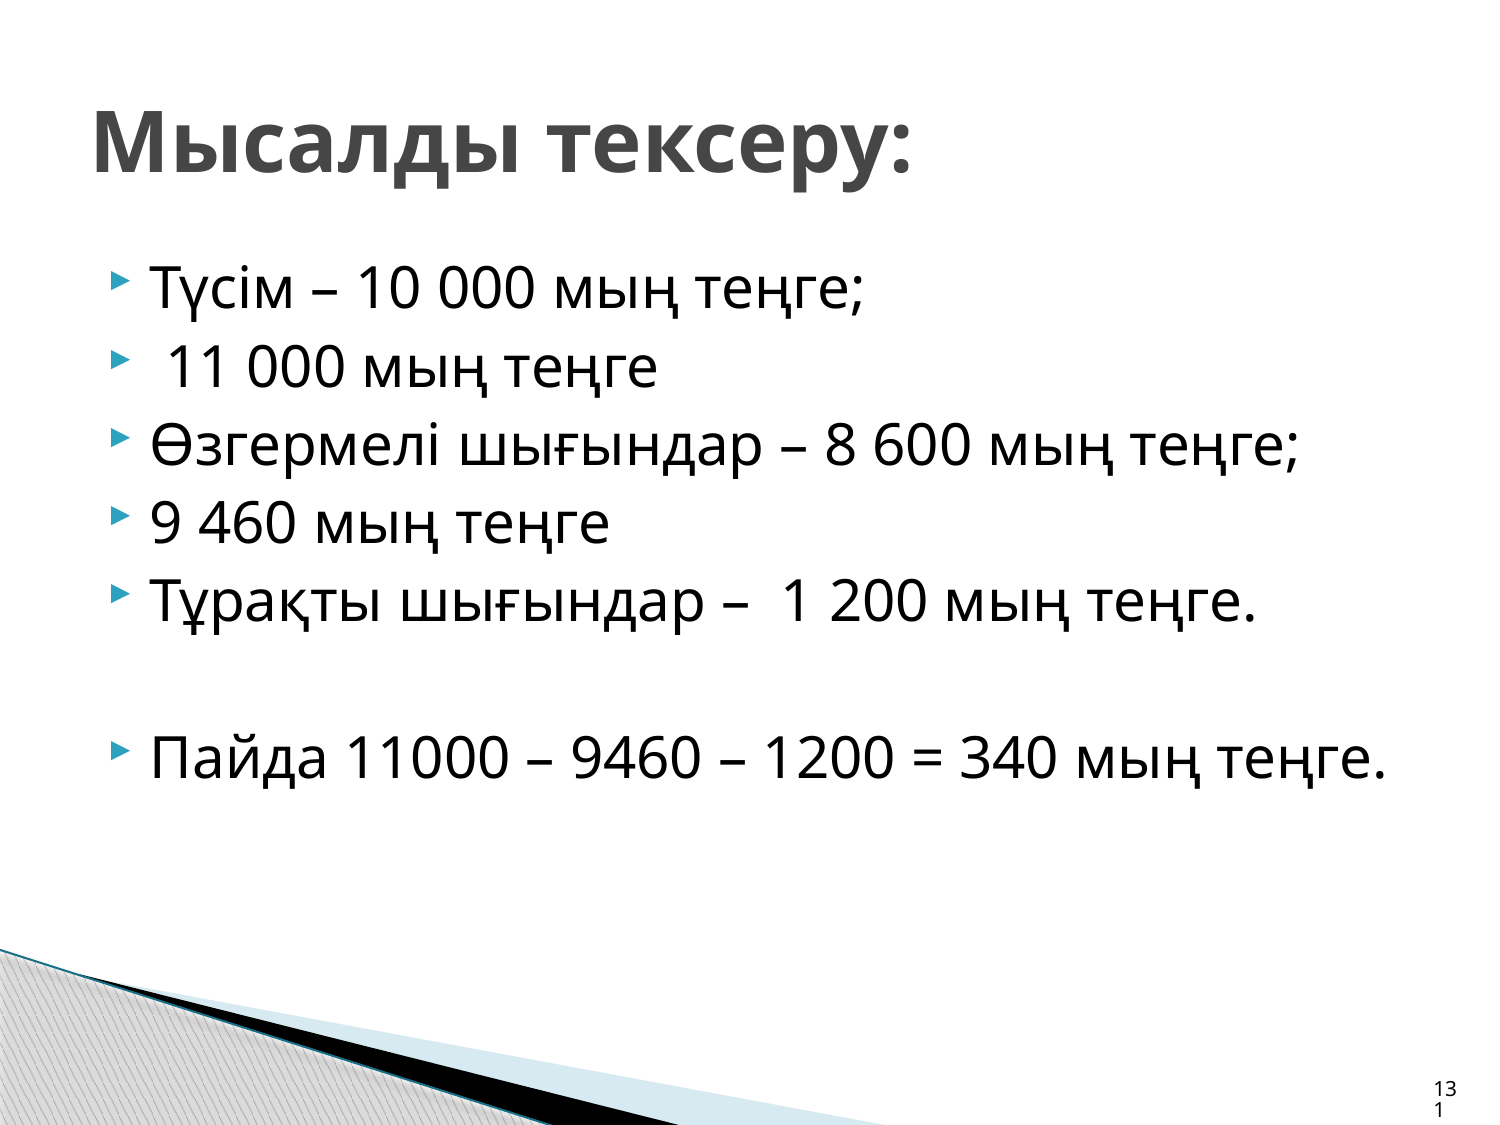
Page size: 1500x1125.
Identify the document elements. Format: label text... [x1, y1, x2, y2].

list Түсім – 10 000 мың теңге; 11 000 мың теңге Өзгермелі шығындар – 8 600 мың теңге; 9 460 мың теңге Тұрақты шығындар – 1 200 мың теңге. Пайда 11000 – 9460 – 1200 = 340 мың теңге. [75, 243, 1425, 986]
title Мысалды тексеру: [75, 45, 1425, 233]
slide_number 131 [1418, 1051, 1479, 1112]
